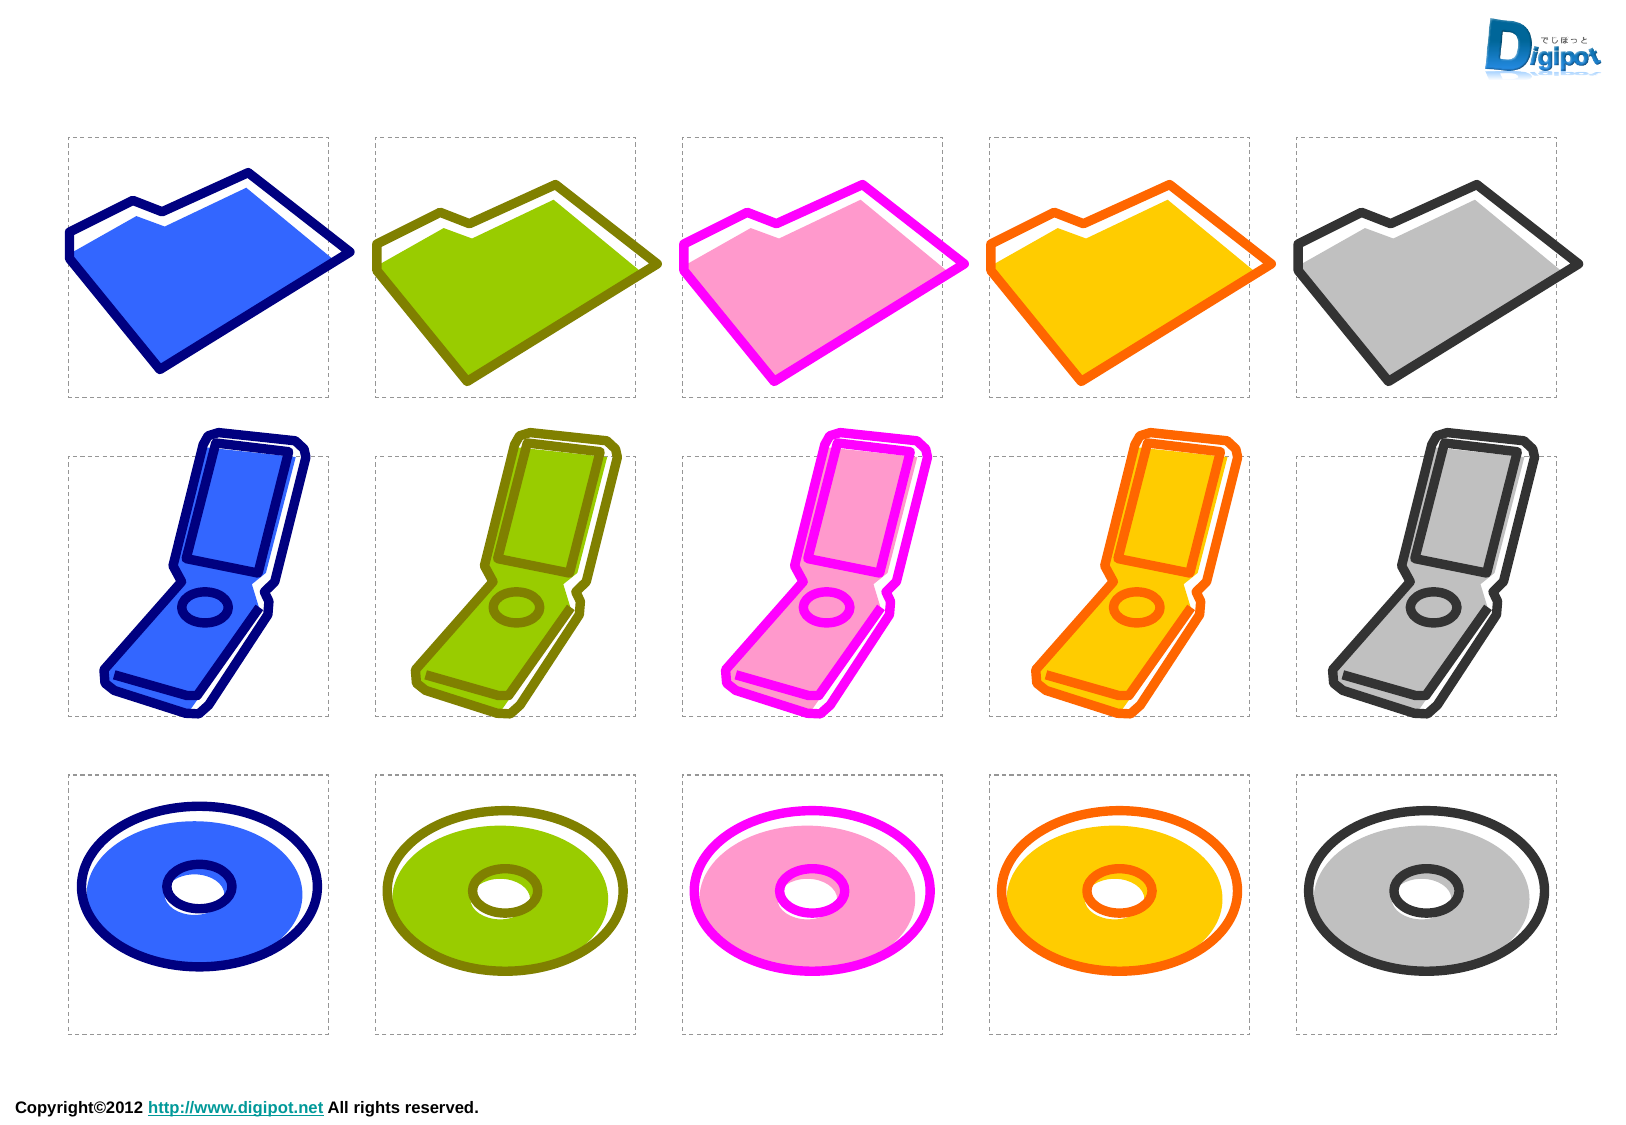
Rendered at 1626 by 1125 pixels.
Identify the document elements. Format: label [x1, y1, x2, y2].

text_box [375, 184, 658, 382]
text_box [682, 184, 965, 382]
text_box [81, 806, 318, 969]
text_box [103, 432, 306, 714]
text_box [1296, 184, 1579, 382]
picture [1485, 18, 1602, 82]
text_box [1308, 810, 1545, 973]
text_box [1035, 432, 1238, 714]
text_box [68, 172, 350, 370]
text_box [415, 432, 618, 714]
text_box [387, 810, 624, 973]
text_box [1001, 810, 1238, 973]
text_box [1332, 432, 1535, 714]
text_box [989, 184, 1272, 382]
text_box [725, 432, 928, 714]
text_box [694, 810, 931, 973]
